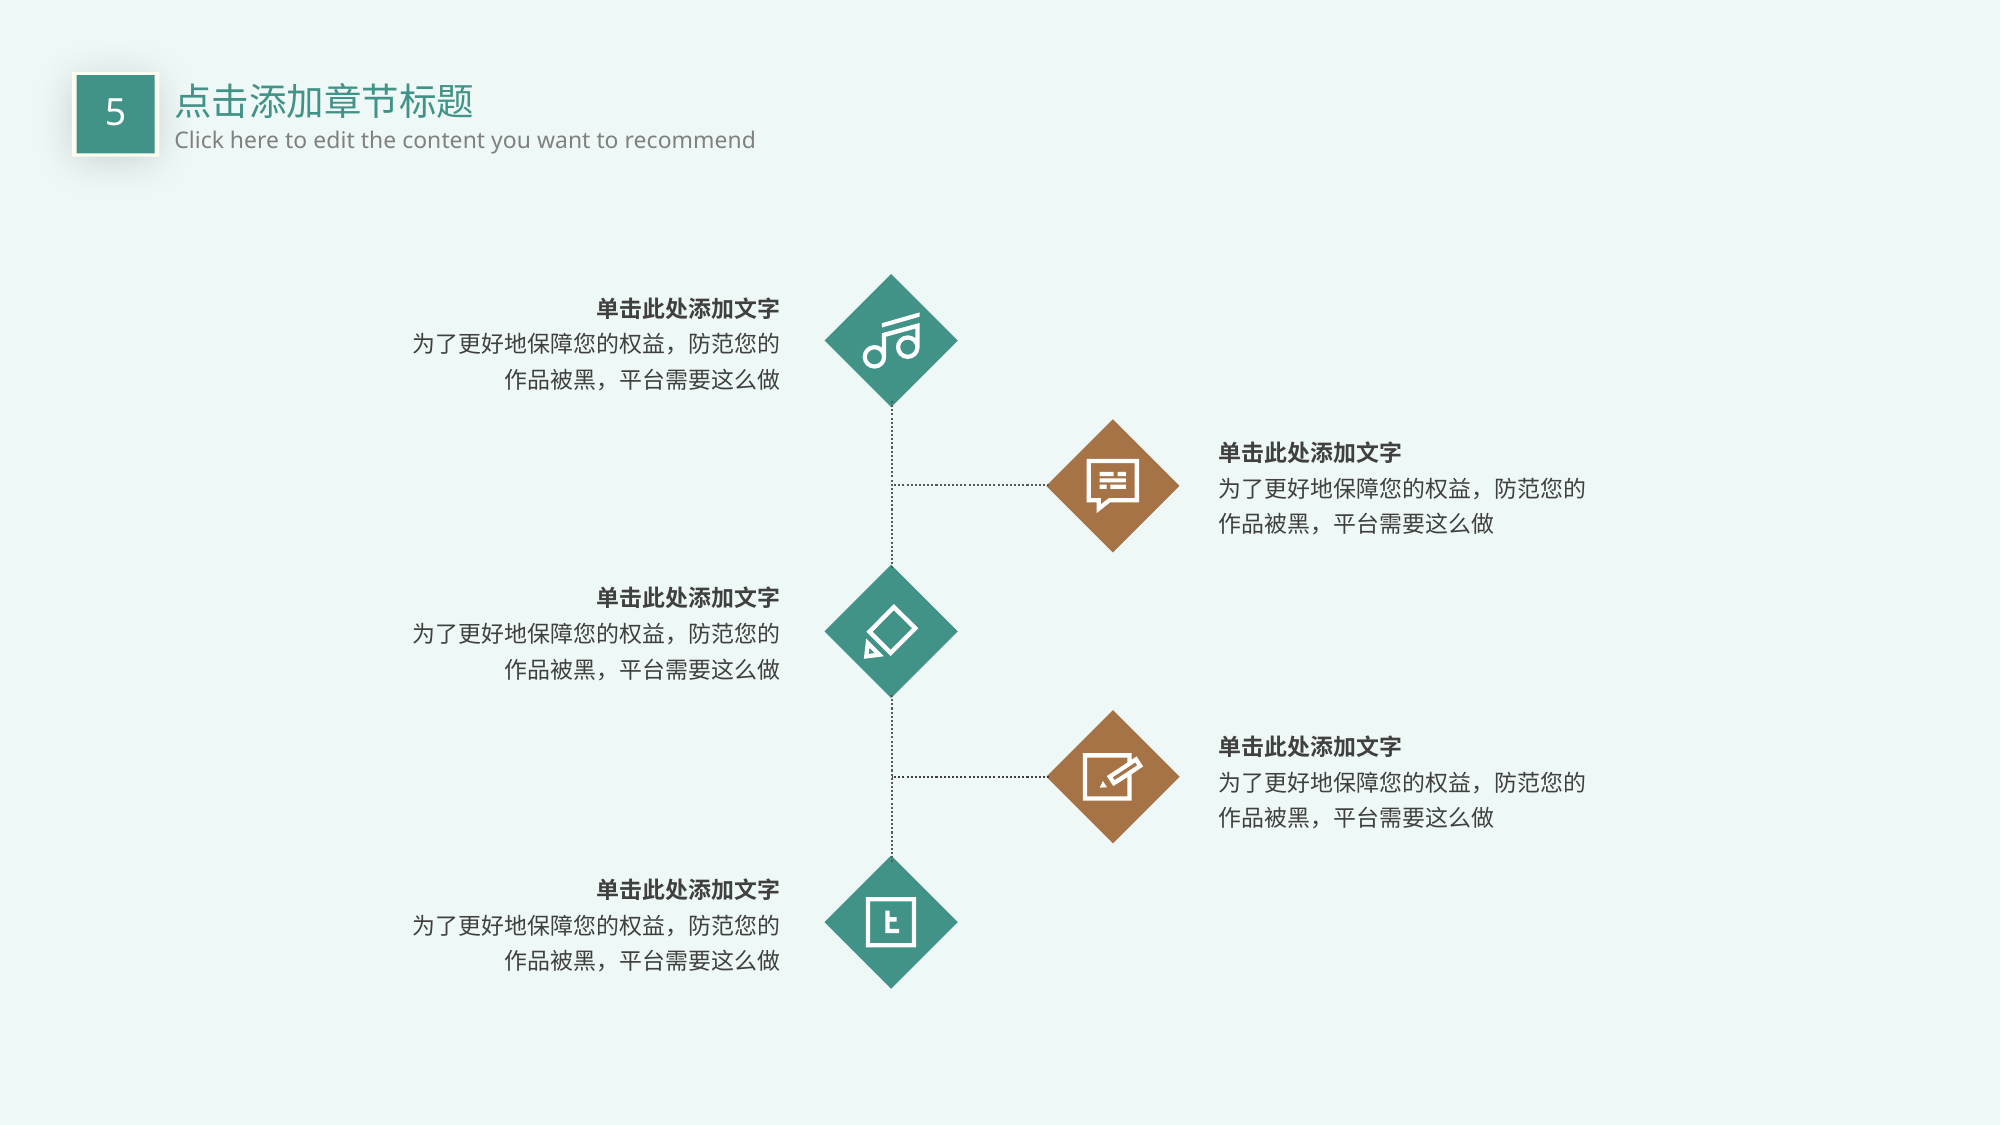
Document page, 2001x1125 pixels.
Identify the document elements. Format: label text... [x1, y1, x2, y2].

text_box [862, 312, 920, 369]
list 点击添加章节标题 [159, 75, 1454, 121]
text_box 单击此处添加文字 为了更好地保障您的权益，防范您的作品被黑，平台需要这么做 [376, 568, 796, 691]
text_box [865, 897, 917, 948]
text_box [1045, 708, 1182, 845]
text_box [1044, 417, 1182, 554]
text_box [823, 272, 960, 409]
text_box 单击此处添加文字 为了更好地保障您的权益，防范您的作品被黑，平台需要这么做 [1204, 422, 1624, 545]
text_box 单击此处添加文字 为了更好地保障您的权益，防范您的作品被黑，平台需要这么做 [376, 278, 796, 401]
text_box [863, 603, 919, 659]
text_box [1082, 753, 1144, 801]
list Click here to edit the content you want to recommend [159, 121, 1454, 172]
text_box 单击此处添加文字 为了更好地保障您的权益，防范您的作品被黑，平台需要这么做 [1204, 716, 1624, 839]
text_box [1086, 458, 1140, 514]
text_box [823, 854, 960, 991]
text_box [823, 563, 960, 700]
text_box 单击此处添加文字 为了更好地保障您的权益，防范您的作品被黑，平台需要这么做 [376, 860, 796, 982]
